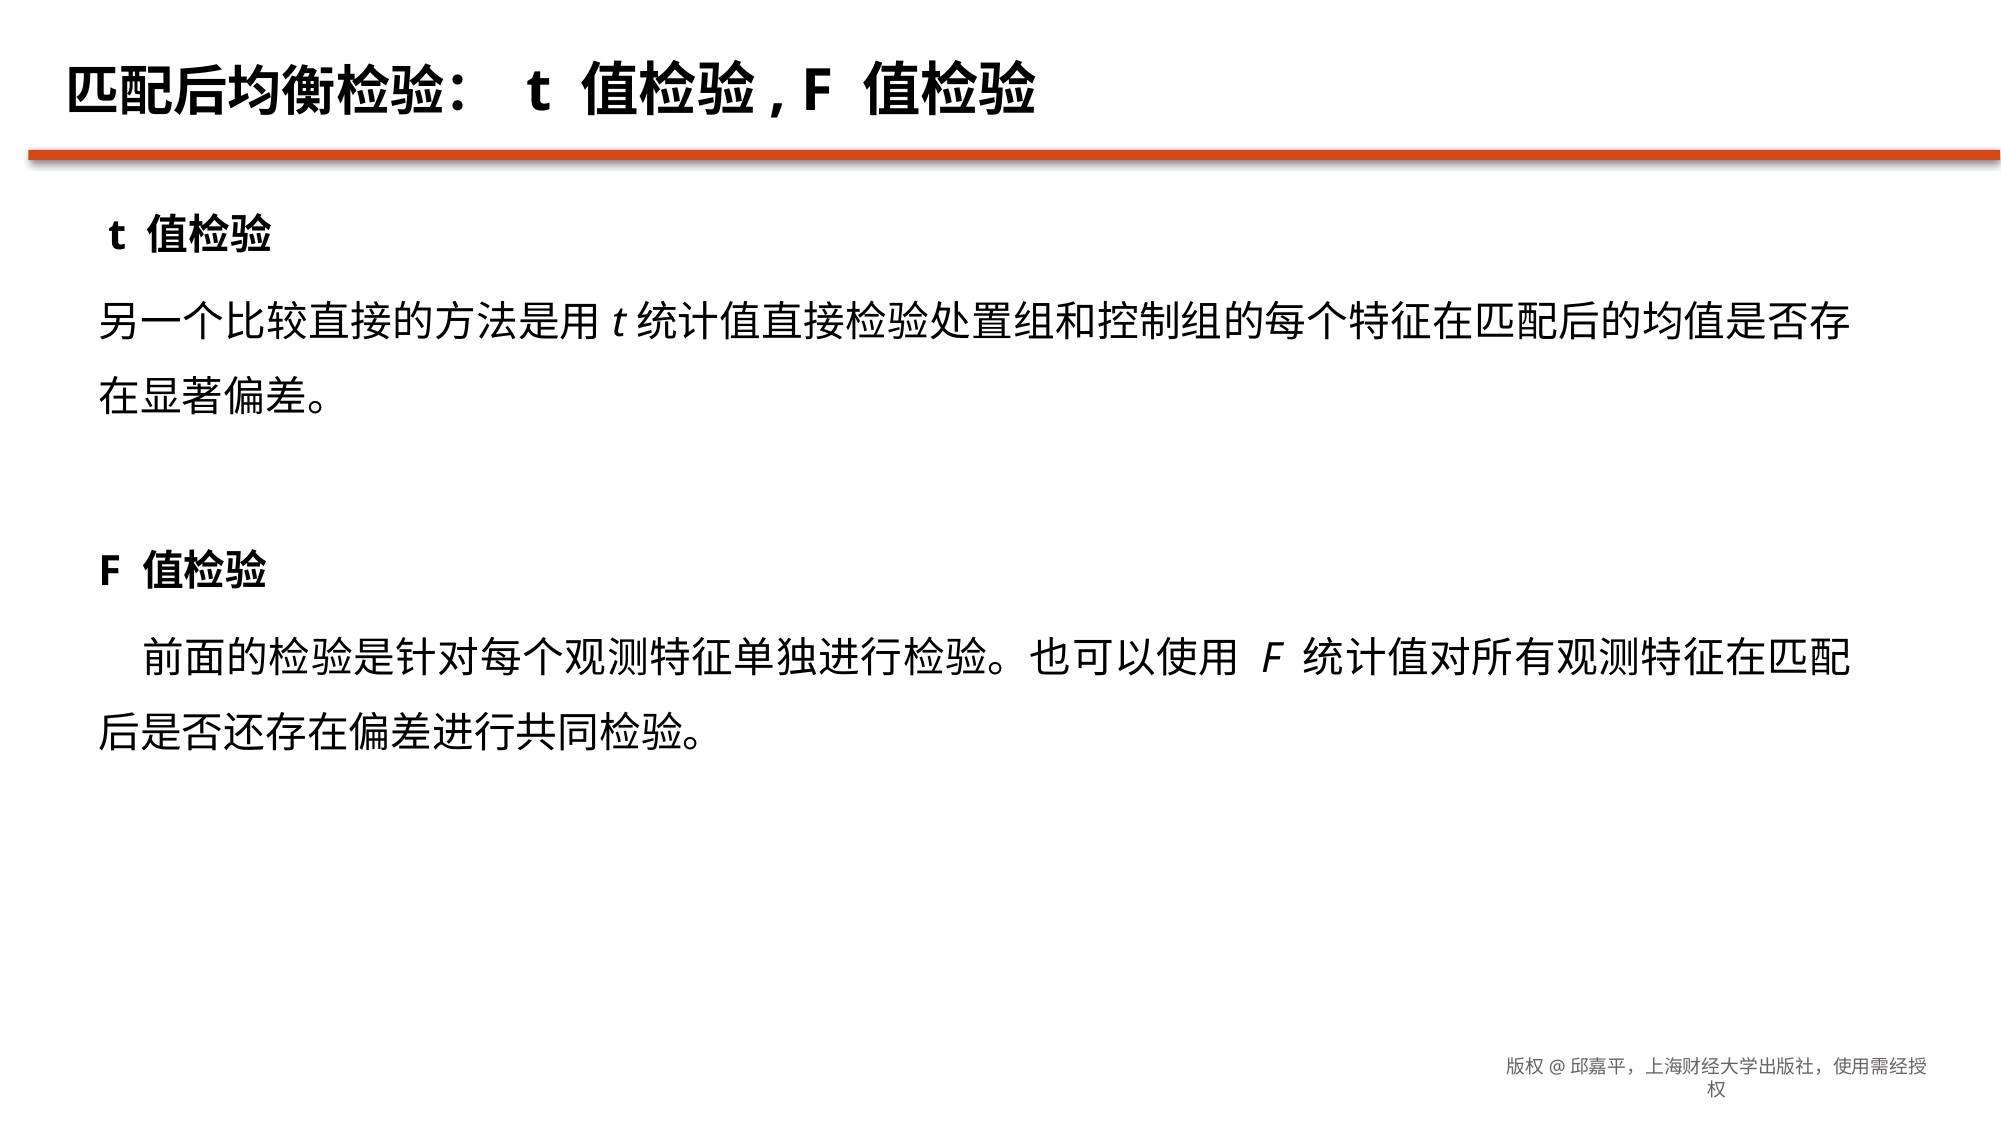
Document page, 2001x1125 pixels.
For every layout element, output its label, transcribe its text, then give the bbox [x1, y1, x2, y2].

footer 版权@邱嘉平，上海财经大学出版社，使用需经授权 [1483, 1046, 1950, 1109]
title 匹配后均衡检验： t 值检验, F 值检验 [50, 50, 1825, 138]
